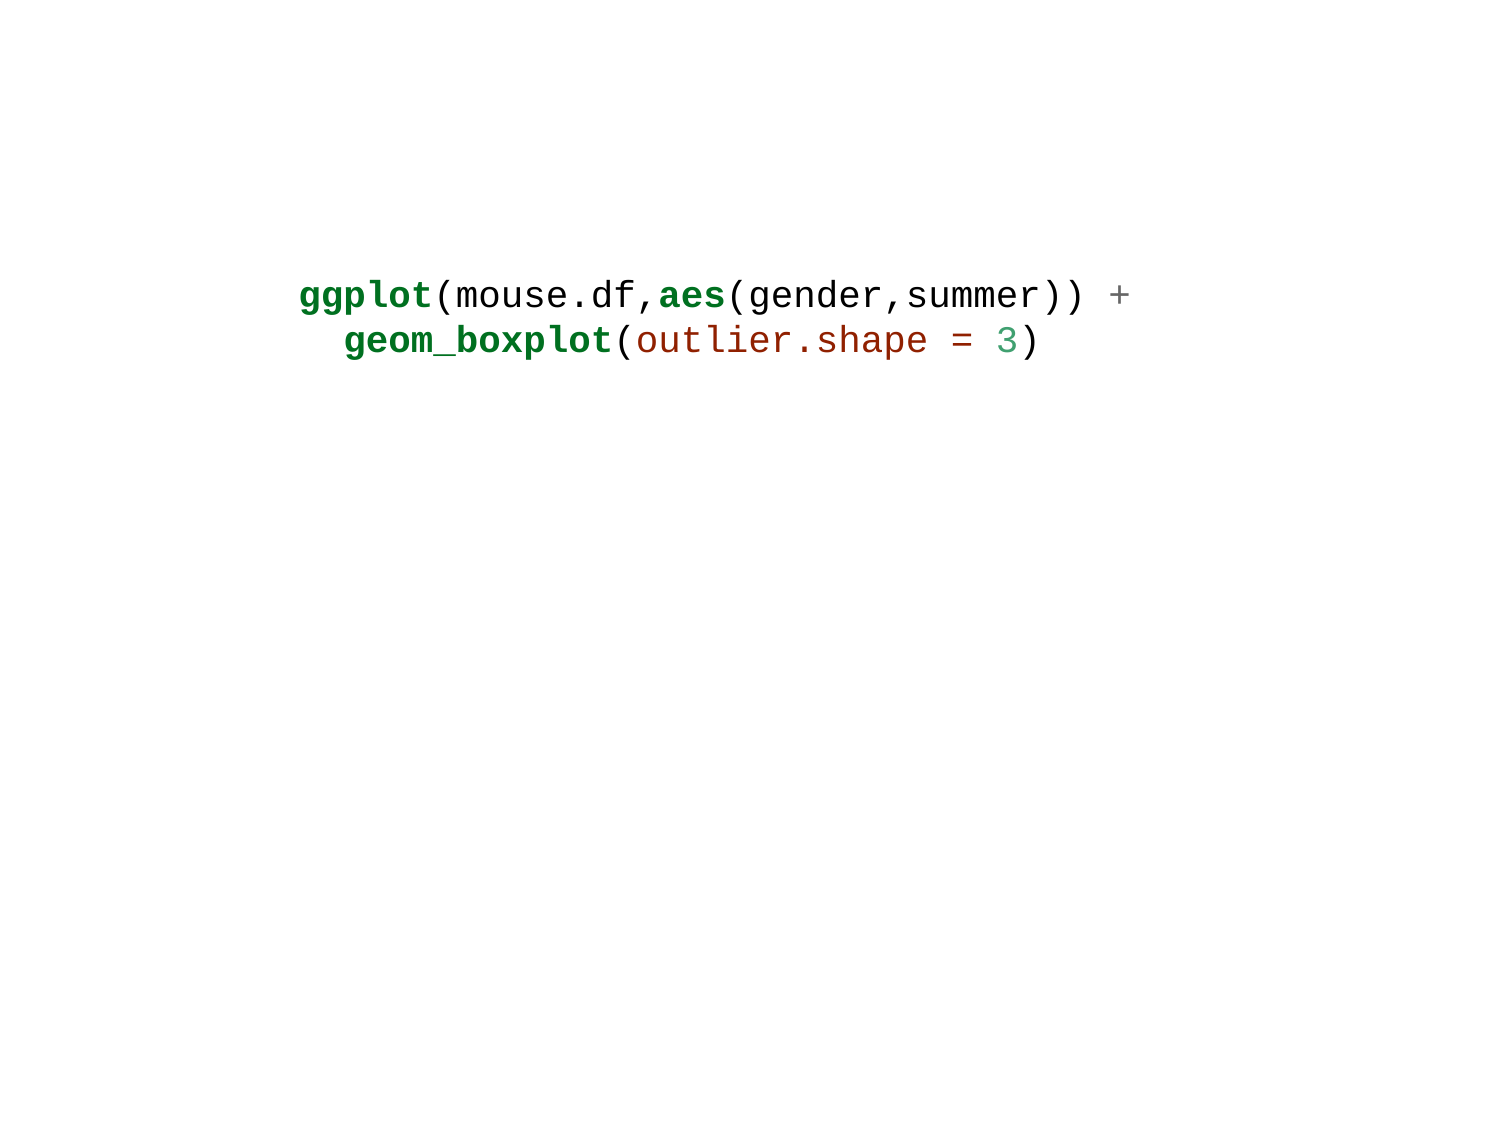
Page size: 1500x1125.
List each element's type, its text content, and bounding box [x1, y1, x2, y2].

list ggplot(mouse.df,aes(gender,summer)) + geom_boxplot(outlier.shape = 3) [75, 262, 1425, 1005]
